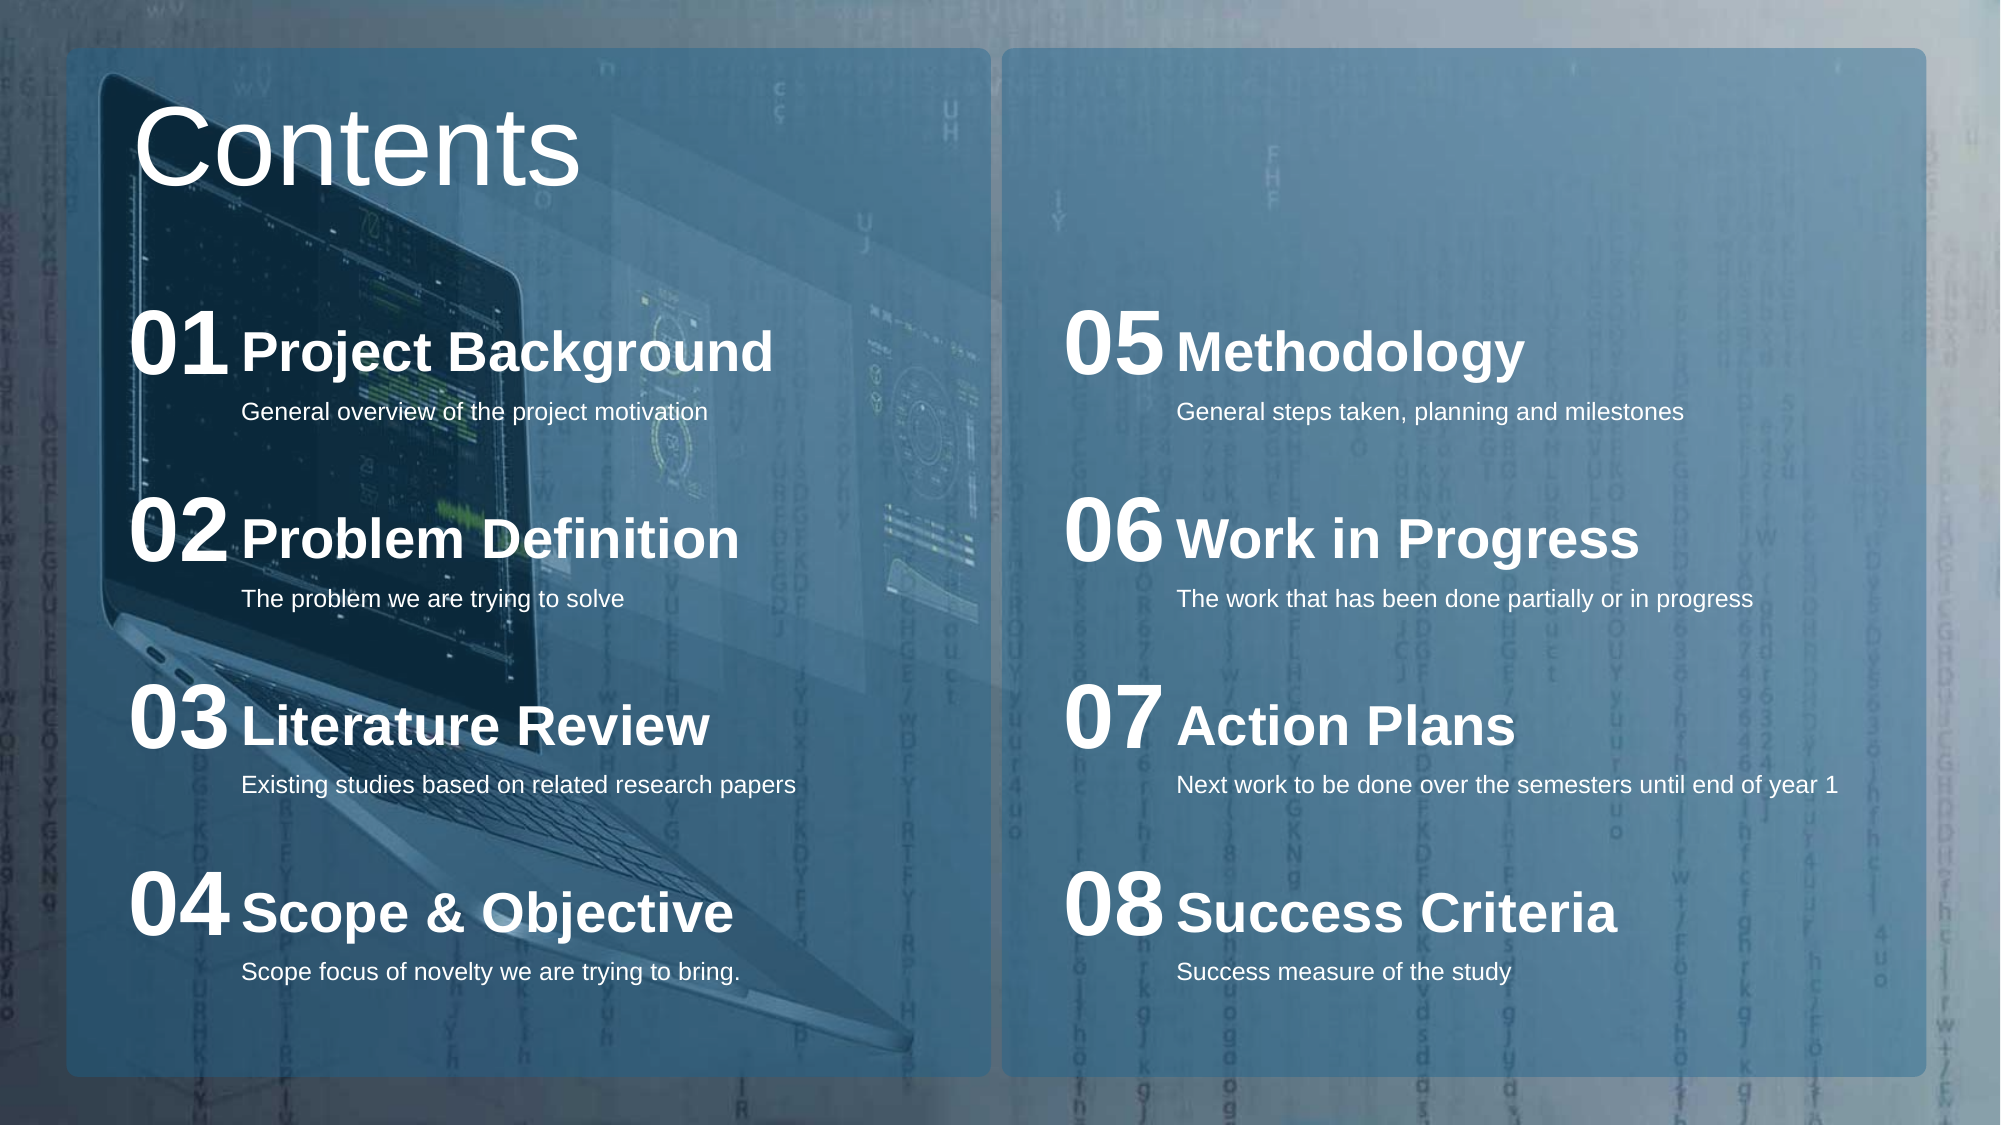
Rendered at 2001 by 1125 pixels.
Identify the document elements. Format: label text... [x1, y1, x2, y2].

text_box Contents [117, 65, 937, 215]
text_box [99, 836, 989, 964]
text_box Next work to be done over the semesters until end of year 1 [1161, 761, 1927, 807]
text_box Existing studies based on related research papers [226, 761, 991, 807]
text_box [1034, 836, 1924, 964]
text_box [99, 275, 989, 404]
text_box [1000, 47, 1928, 1078]
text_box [1034, 649, 1924, 778]
text_box [65, 47, 993, 1078]
text_box Scope focus of novelty we are trying to bring. [226, 948, 991, 994]
text_box The problem we are trying to solve [226, 574, 991, 620]
text_box General overview of the project motivation [226, 387, 991, 433]
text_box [1034, 462, 1924, 591]
text_box General steps taken, planning and milestones [1161, 387, 1927, 433]
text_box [1034, 275, 1924, 404]
text_box The work that has been done partially or in progress [1161, 574, 1927, 620]
text_box Success measure of the study [1161, 948, 1927, 994]
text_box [99, 649, 989, 778]
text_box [99, 462, 989, 591]
picture [0, 0, 2001, 1125]
